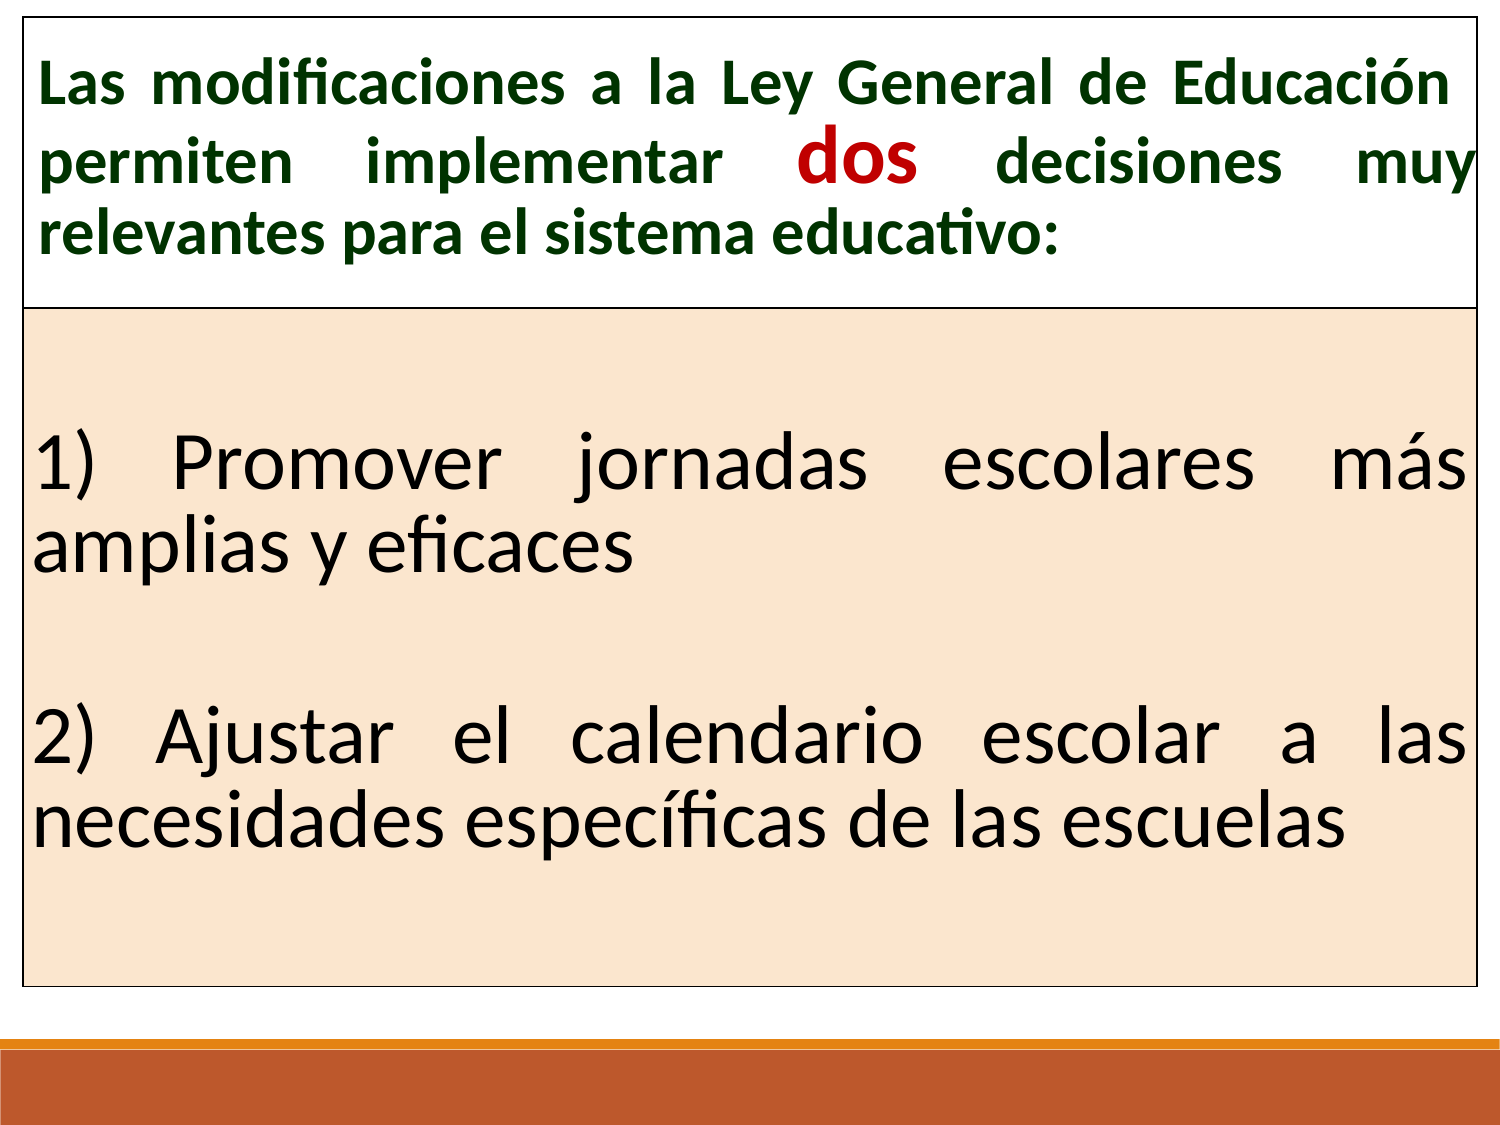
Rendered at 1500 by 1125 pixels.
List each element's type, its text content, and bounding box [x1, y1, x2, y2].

table_cell 1) Promover jornadas escolares más amplias y eficaces 2) Ajustar el calendario escolar a las necesidades específicas de las escuelas [24, 309, 1476, 986]
table_header Las modificaciones a la Ley General de Educación permiten implementar dos decisiones muy relevantes para el sistema educativo: [24, 18, 1476, 307]
